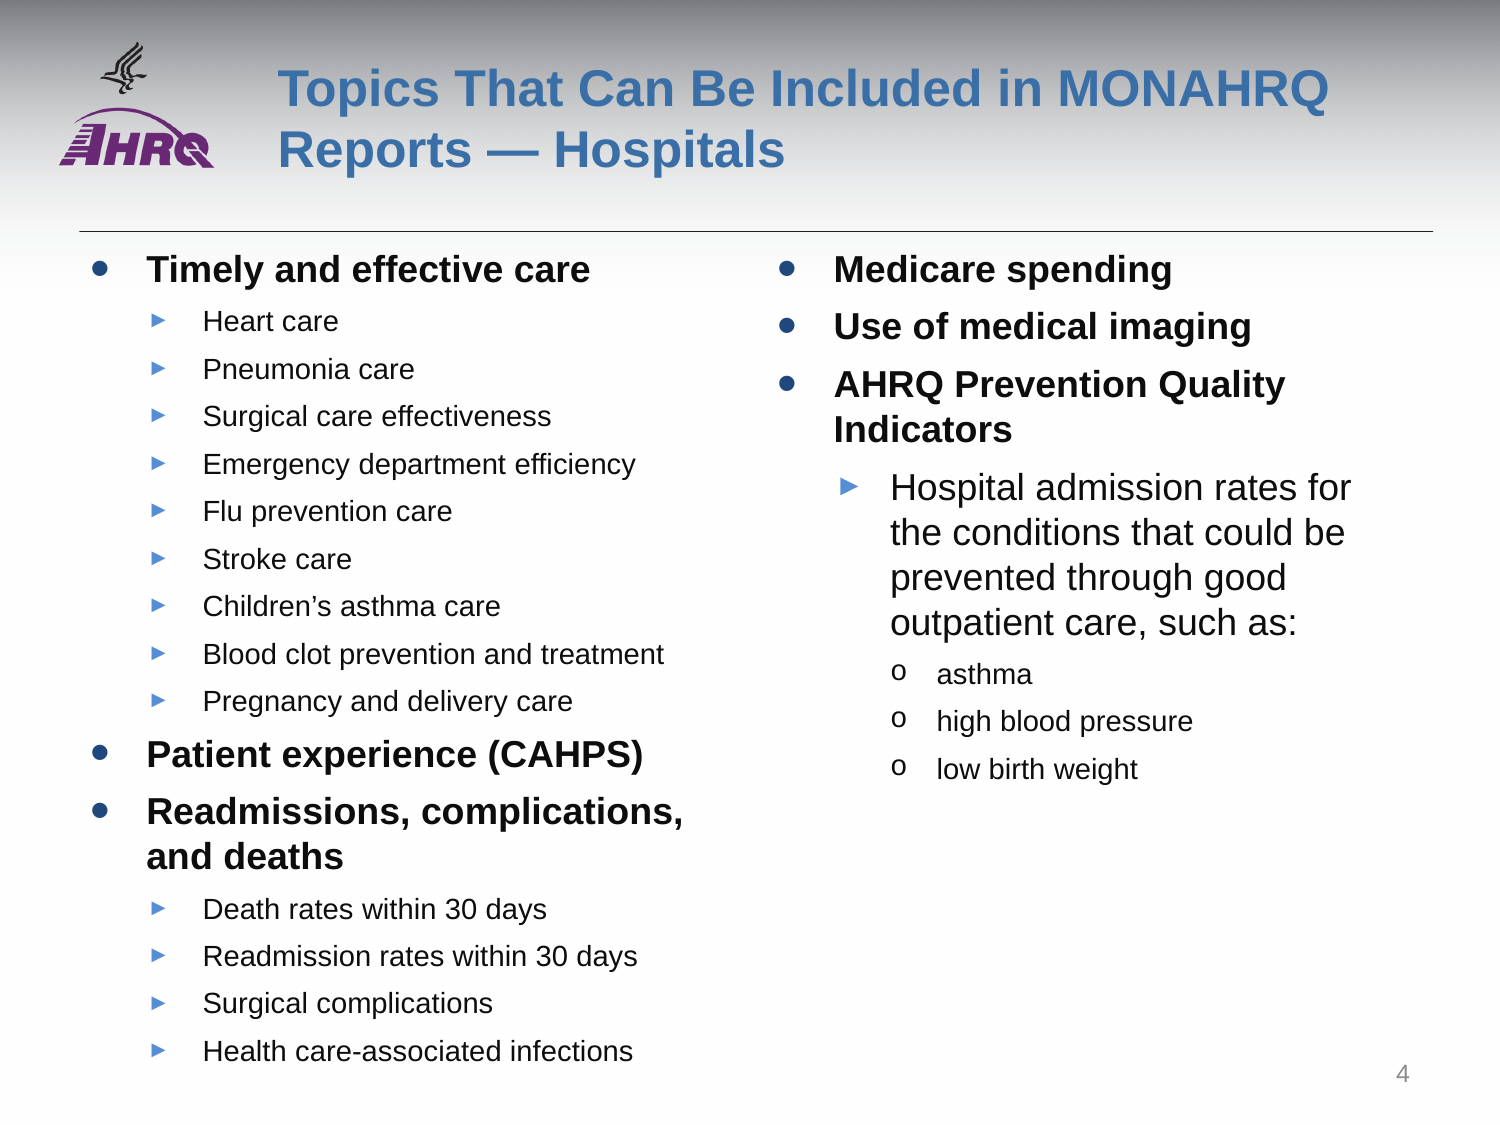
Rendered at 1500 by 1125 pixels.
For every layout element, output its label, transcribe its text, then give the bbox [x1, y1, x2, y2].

picture [0, 0, 1500, 1125]
slide_number 4 [1074, 1042, 1425, 1103]
title Topics That Can Be Included in MONAHRQ Reports — Hospitals [262, 45, 1425, 188]
list Timely and effective care Heart care Pneumonia care Surgical care effectiveness Emergency department efficiency Flu prevention care Stroke care Children’s asthma care Blood clot prevention and treatment Pregnancy and delivery care Patient experience (CAHPS) Readmissions, complications, and deaths Death rates within 30 days Readmission rates within 30 days Surgical complications Health care-associated infections [75, 237, 738, 980]
list Medicare spending Use of medical imaging AHRQ Prevention Quality Indicators Hospital admission rates for the conditions that could be prevented through good outpatient care, such as: asthma high blood pressure low birth weight [762, 237, 1425, 1038]
